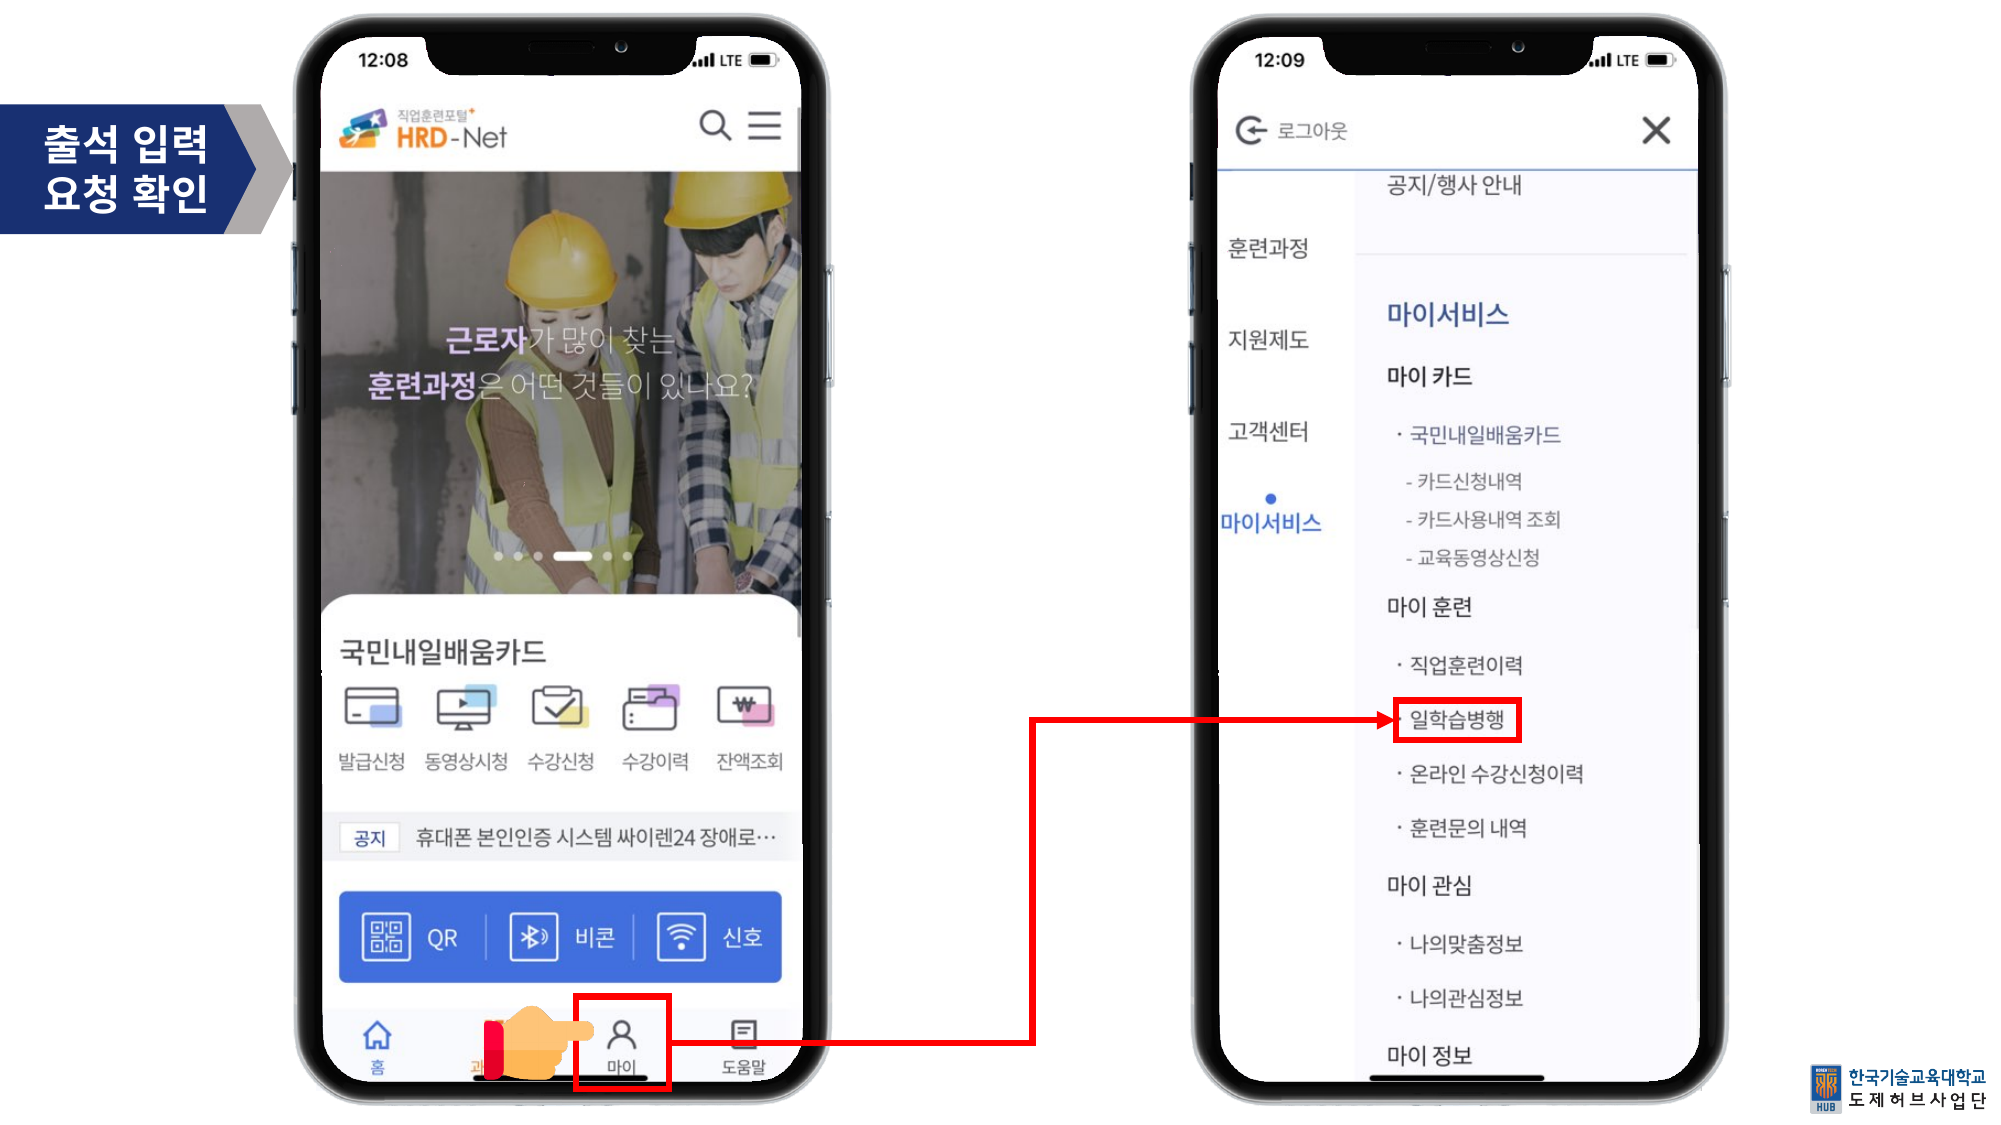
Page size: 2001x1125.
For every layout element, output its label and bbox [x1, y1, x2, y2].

text_box [484, 987, 670, 1098]
text_box [0, 104, 294, 235]
picture [1810, 1064, 1986, 1114]
picture [1166, 0, 1748, 1125]
picture [269, 0, 852, 1125]
text_box [669, 720, 1396, 1043]
